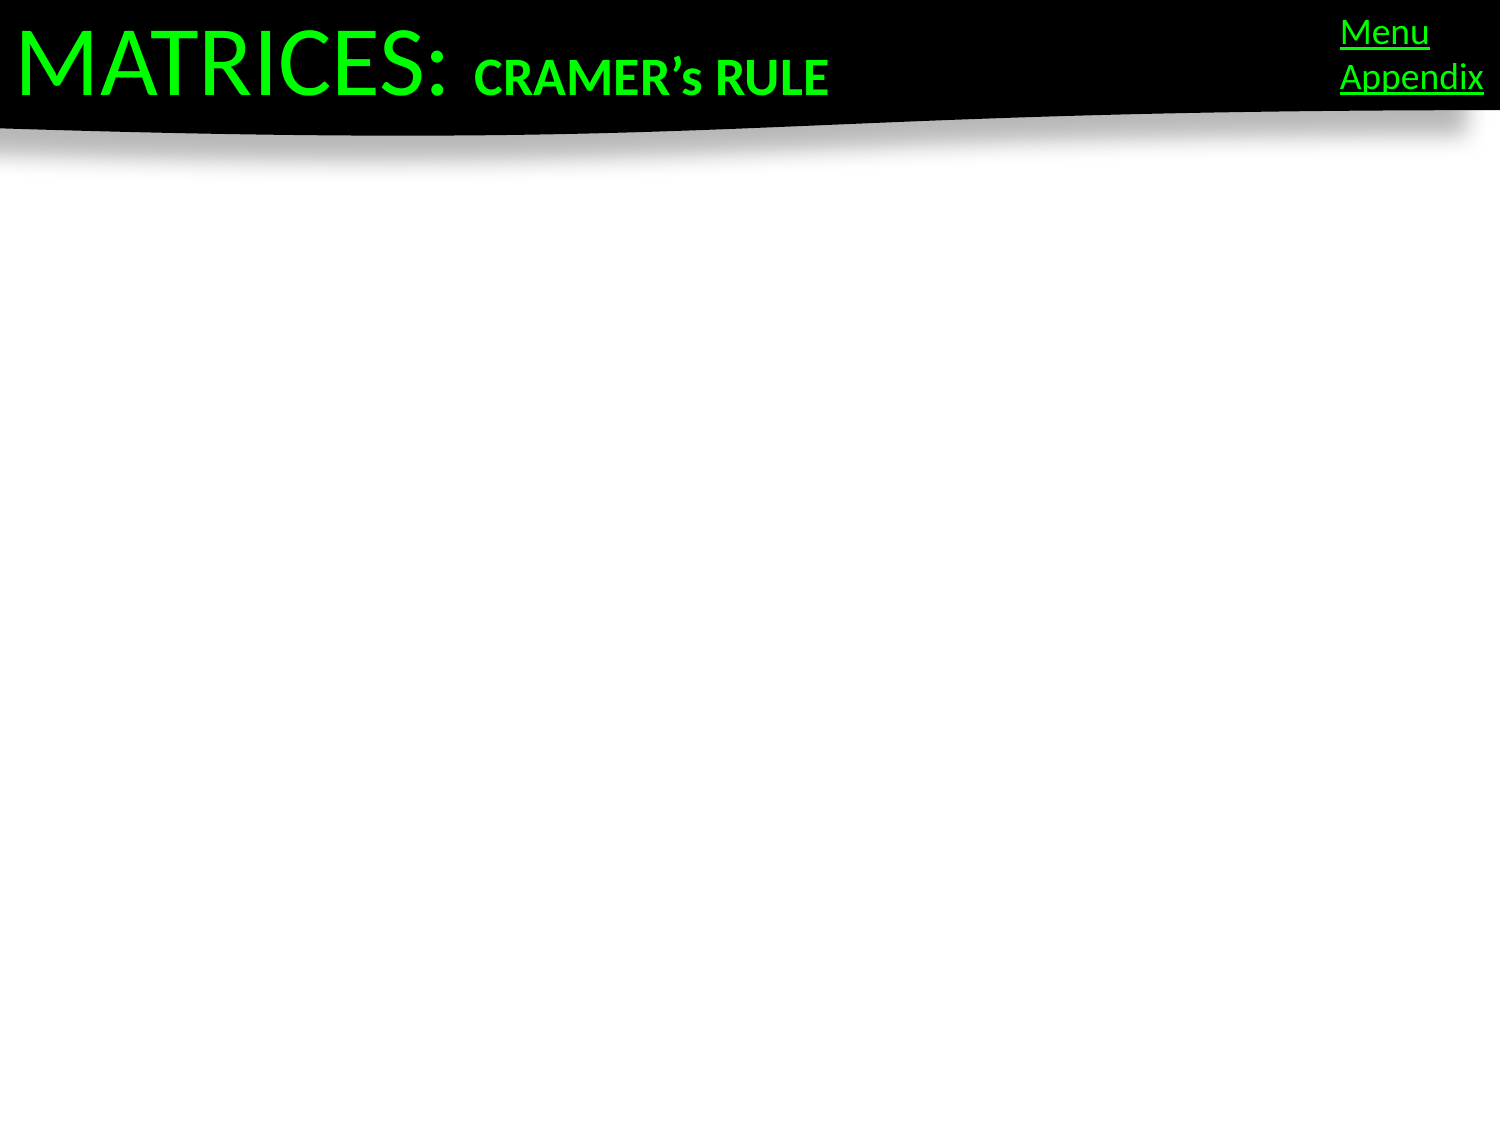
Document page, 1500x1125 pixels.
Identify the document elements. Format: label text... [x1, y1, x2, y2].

text_box Menu Appendix [1324, 0, 1499, 105]
text_box MATRICES: CRAMER’s RULE [0, 0, 1500, 138]
